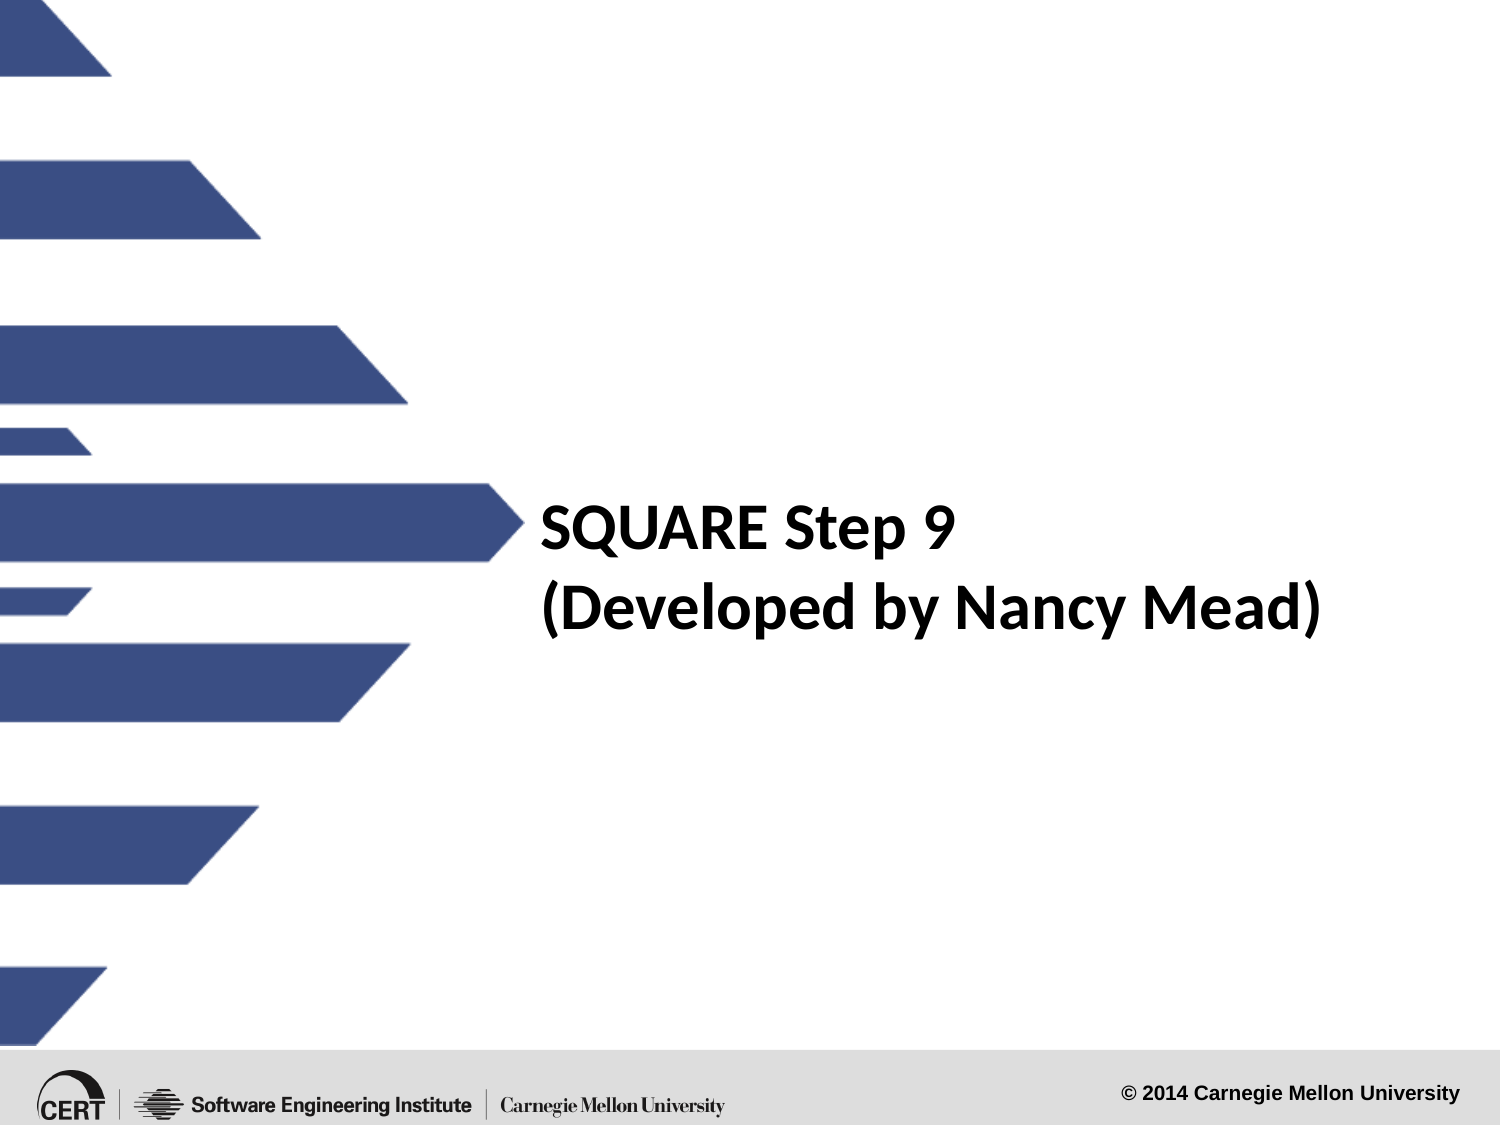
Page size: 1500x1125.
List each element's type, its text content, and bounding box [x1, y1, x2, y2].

title SQUARE Step 9 (Developed by Nancy Mead) [524, 474, 1426, 688]
picture [37, 1069, 725, 1122]
picture [0, 0, 525, 1046]
